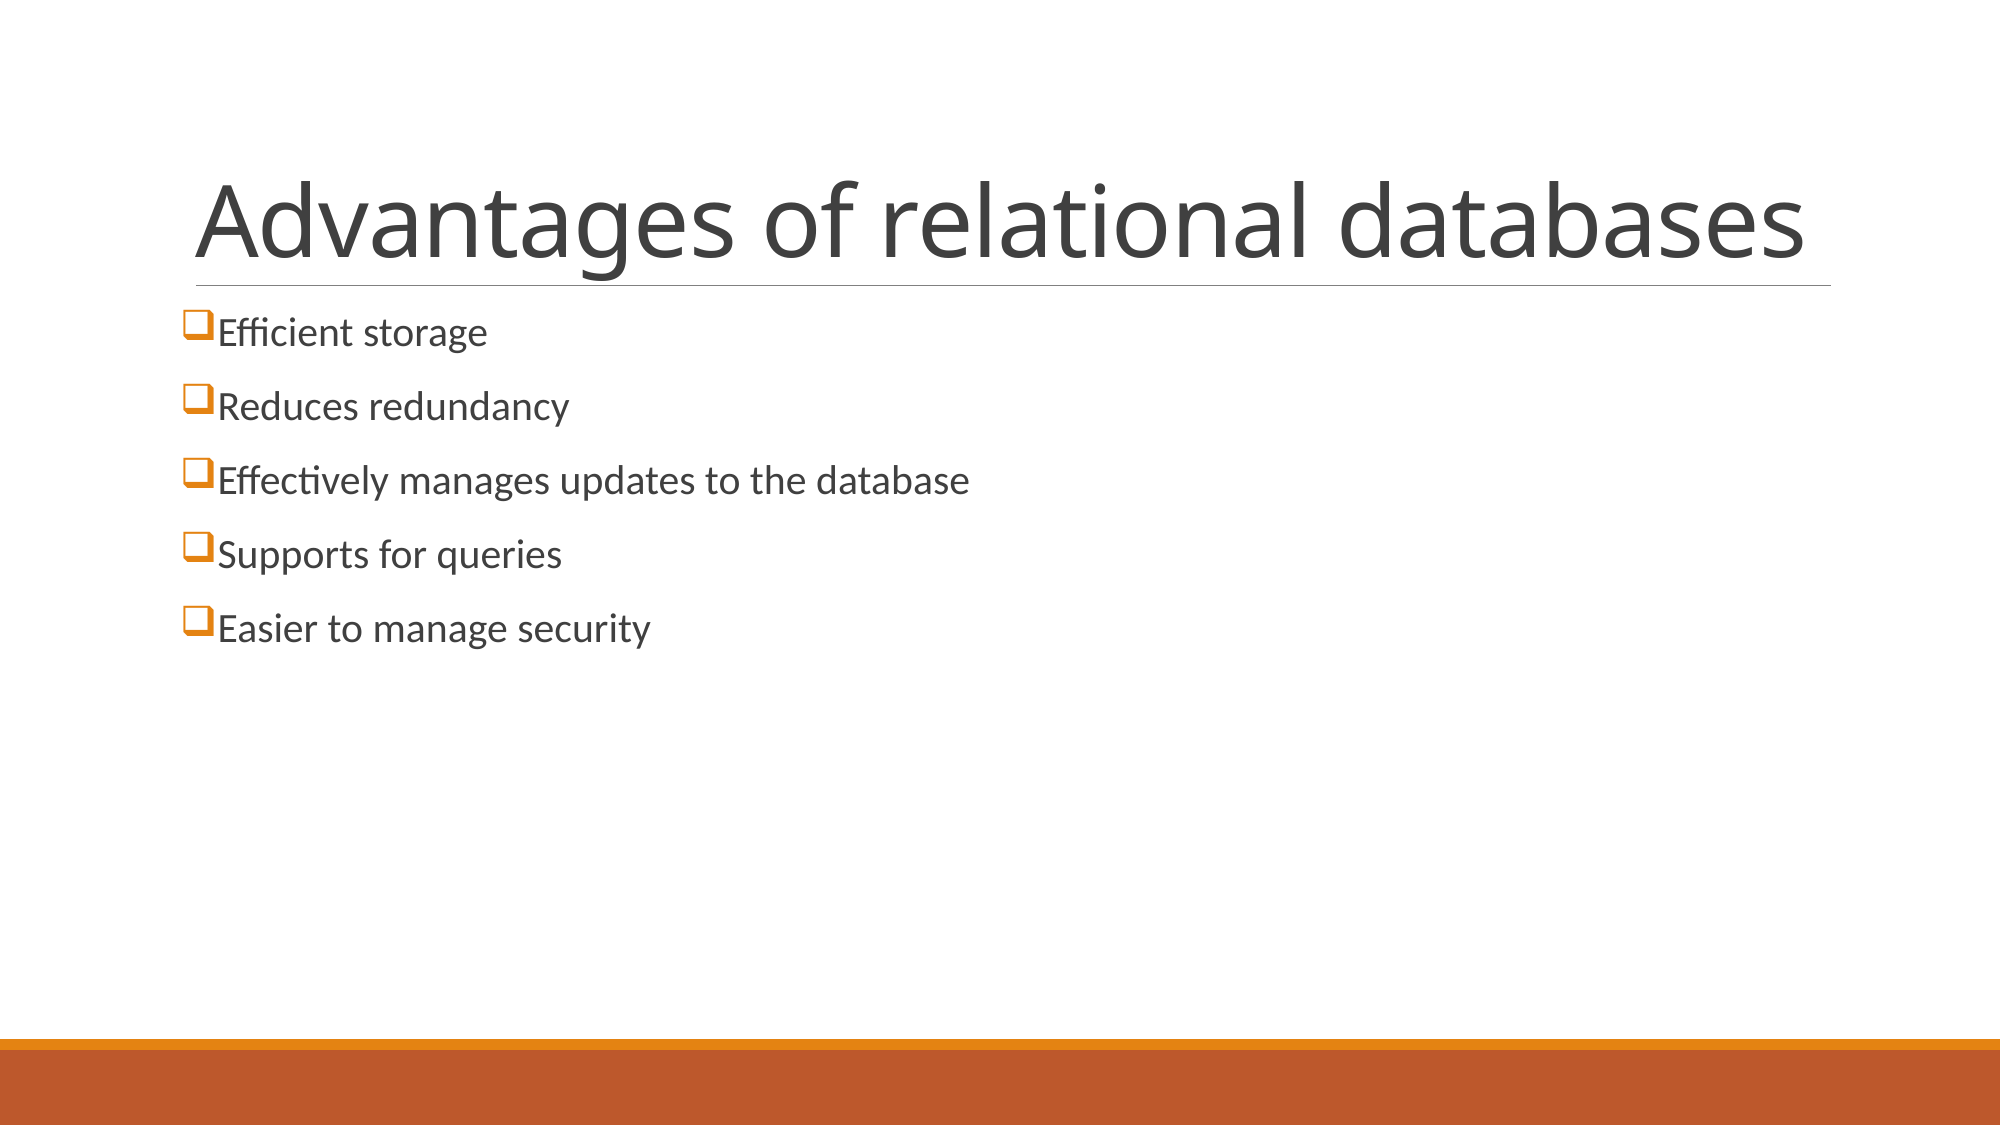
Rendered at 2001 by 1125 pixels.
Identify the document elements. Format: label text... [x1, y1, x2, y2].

title Advantages of relational databases [180, 47, 1830, 285]
list Efficient storage Reduces redundancy Effectively manages updates to the database Supports for queries Easier to manage security [180, 302, 1830, 963]
